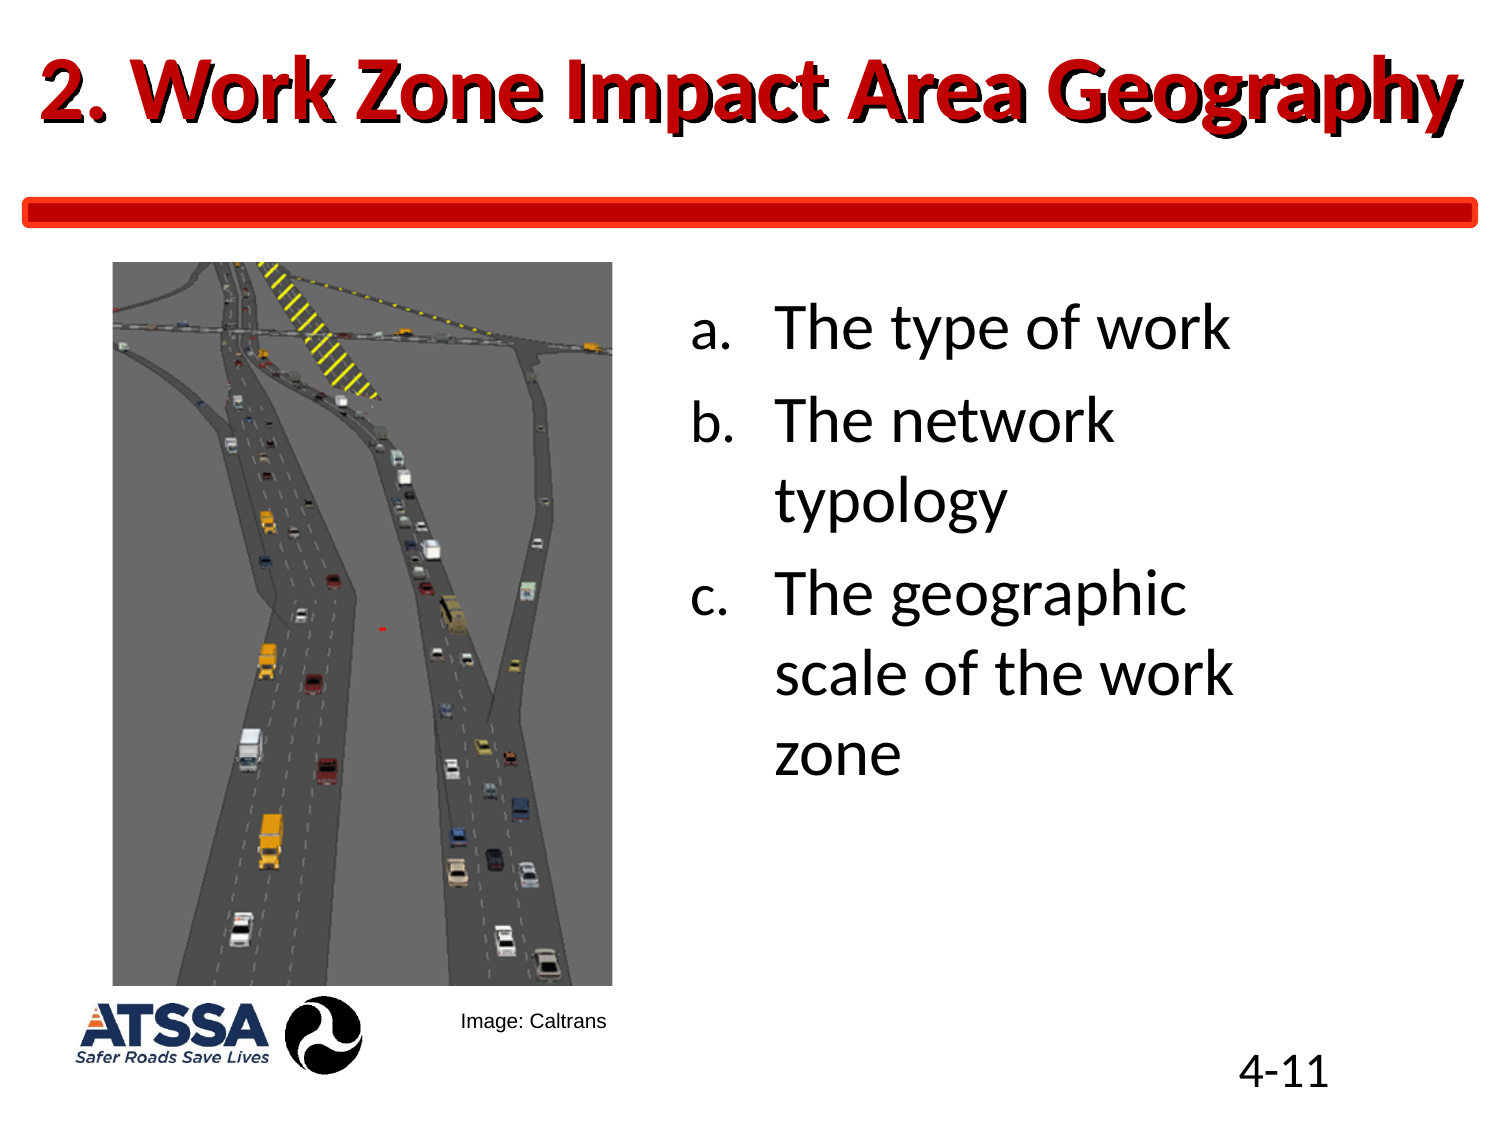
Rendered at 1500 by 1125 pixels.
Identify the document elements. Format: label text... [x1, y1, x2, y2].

picture [276, 989, 370, 1077]
text_box Image: Caltrans [445, 999, 675, 1040]
picture [112, 262, 613, 986]
picture [75, 1003, 269, 1063]
title 2. Work Zone Impact Area Geography [0, 12, 1500, 263]
list The type of work The network typology The geographic scale of the work zone [674, 274, 1351, 1001]
